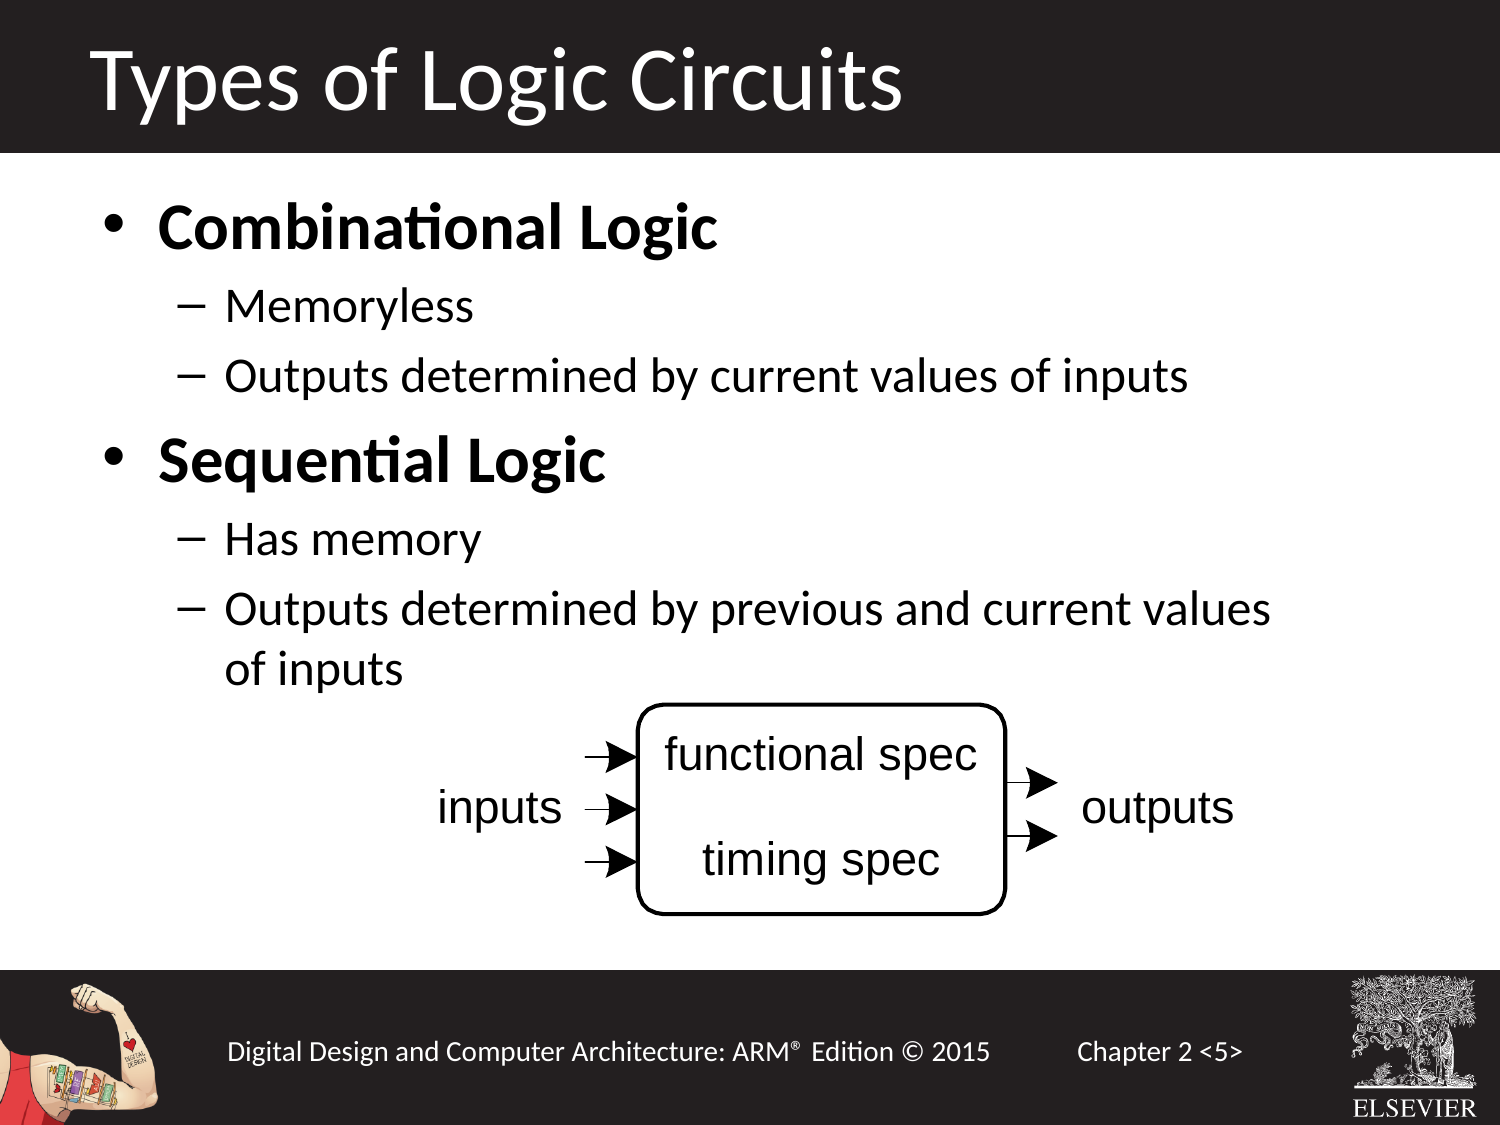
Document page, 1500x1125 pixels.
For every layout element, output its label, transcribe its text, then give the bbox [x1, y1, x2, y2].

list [403, 693, 1272, 926]
picture [1350, 974, 1477, 1117]
picture [0, 979, 163, 1125]
list Combinational Logic Memoryless Outputs determined by current values of inputs Sequential Logic Has memory Outputs determined by previous and current values of inputs [87, 174, 1338, 988]
text_box Types of Logic Circuits [75, 11, 1375, 136]
